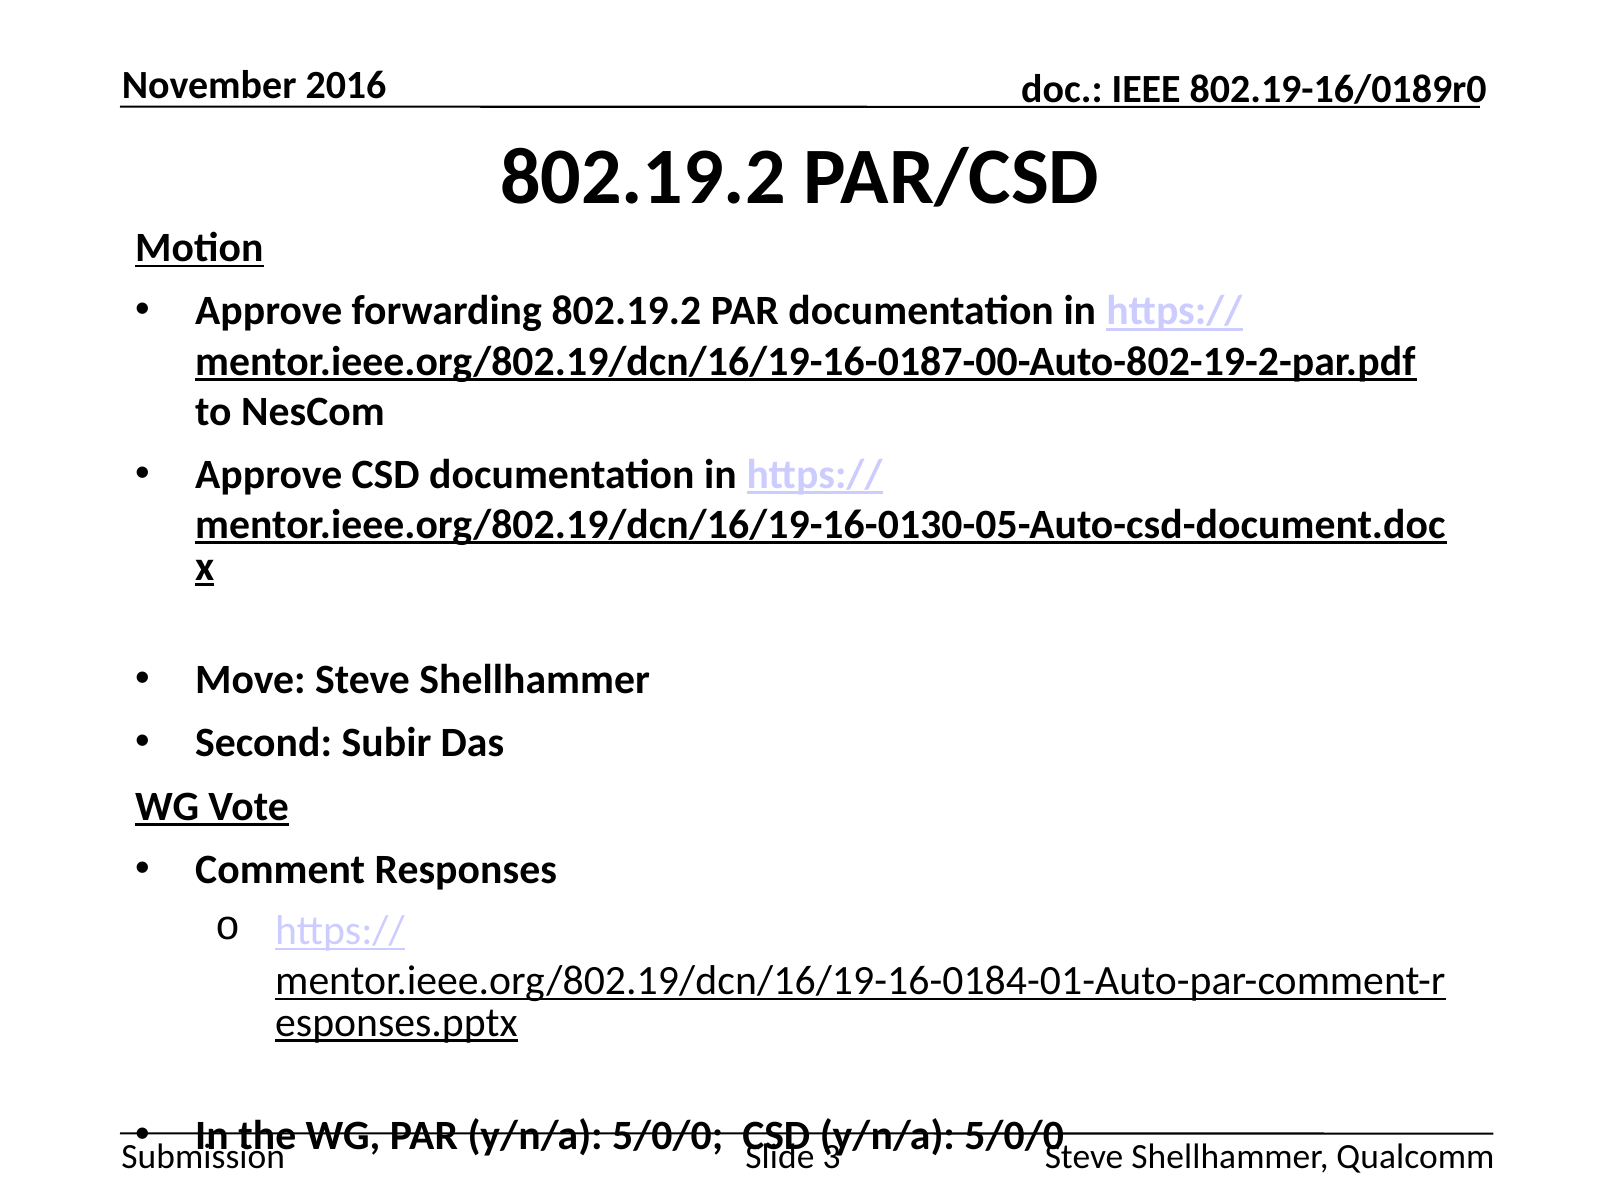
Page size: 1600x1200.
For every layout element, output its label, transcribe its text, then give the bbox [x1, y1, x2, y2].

footer Steve Shellhammer, Qualcomm [937, 1132, 1495, 1174]
slide_number Slide 3 [733, 1132, 854, 1197]
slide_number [121, 58, 451, 107]
title 802.19.2 PAR/CSD [119, 112, 1480, 231]
list Motion Approve forwarding 802.19.2 PAR documentation in https://mentor.ieee.org/802.19/dcn/16/19-16-0187-00-Auto-802-19-2-par.pdf to NesCom Approve CSD documentation in https://mentor.ieee.org/802.19/dcn/16/19-16-0130-05-Auto-csd-document.docx Move: Steve Shellhammer Second: Subir Das WG Vote Comment Responses https://mentor.ieee.org/802.19/dcn/16/19-16-0184-01-Auto-par-comment-responses.pptx In the WG, PAR (y/n/a): 5/0/0; CSD (y/n/a): 5/0/0 [119, 212, 1463, 1067]
